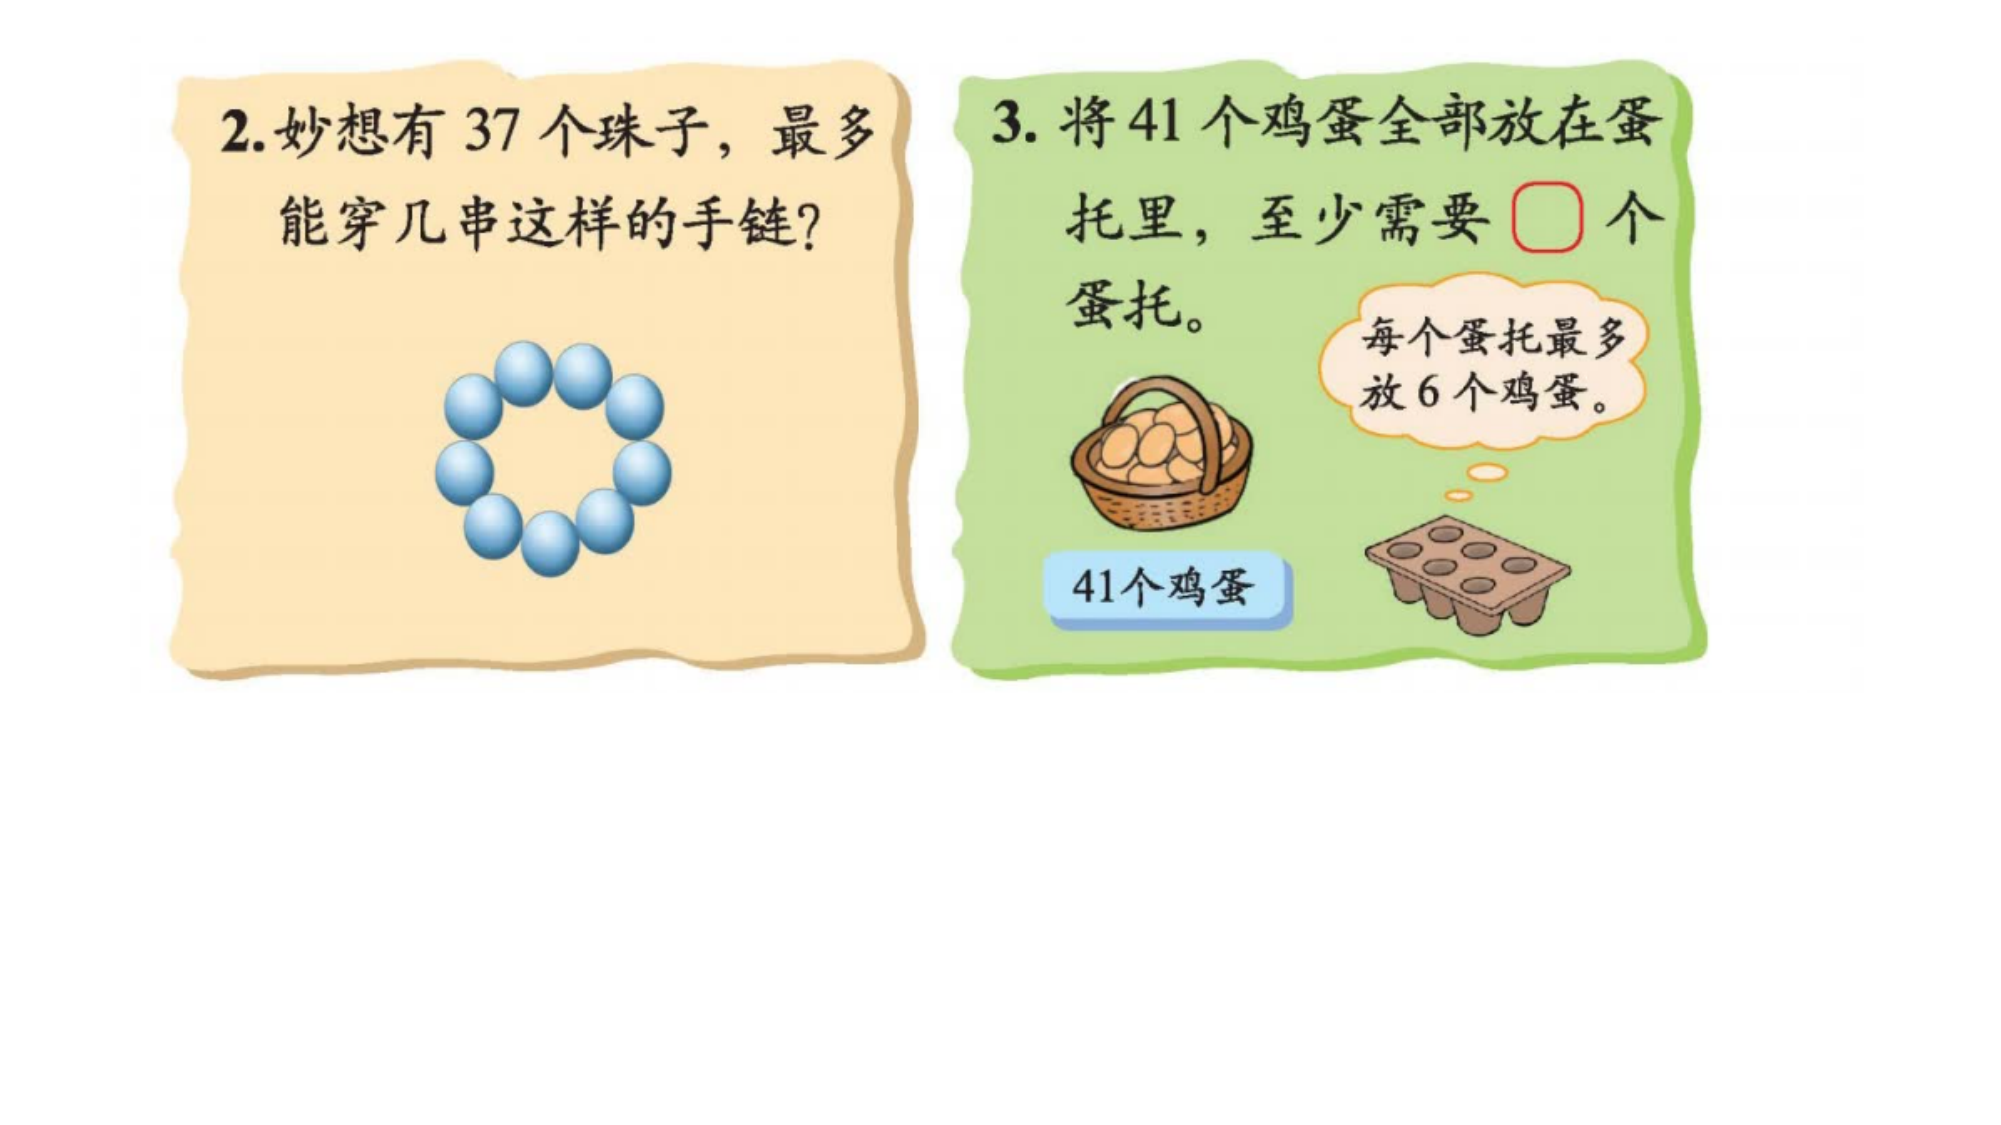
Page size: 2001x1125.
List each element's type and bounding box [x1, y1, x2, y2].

picture [130, 36, 1870, 693]
